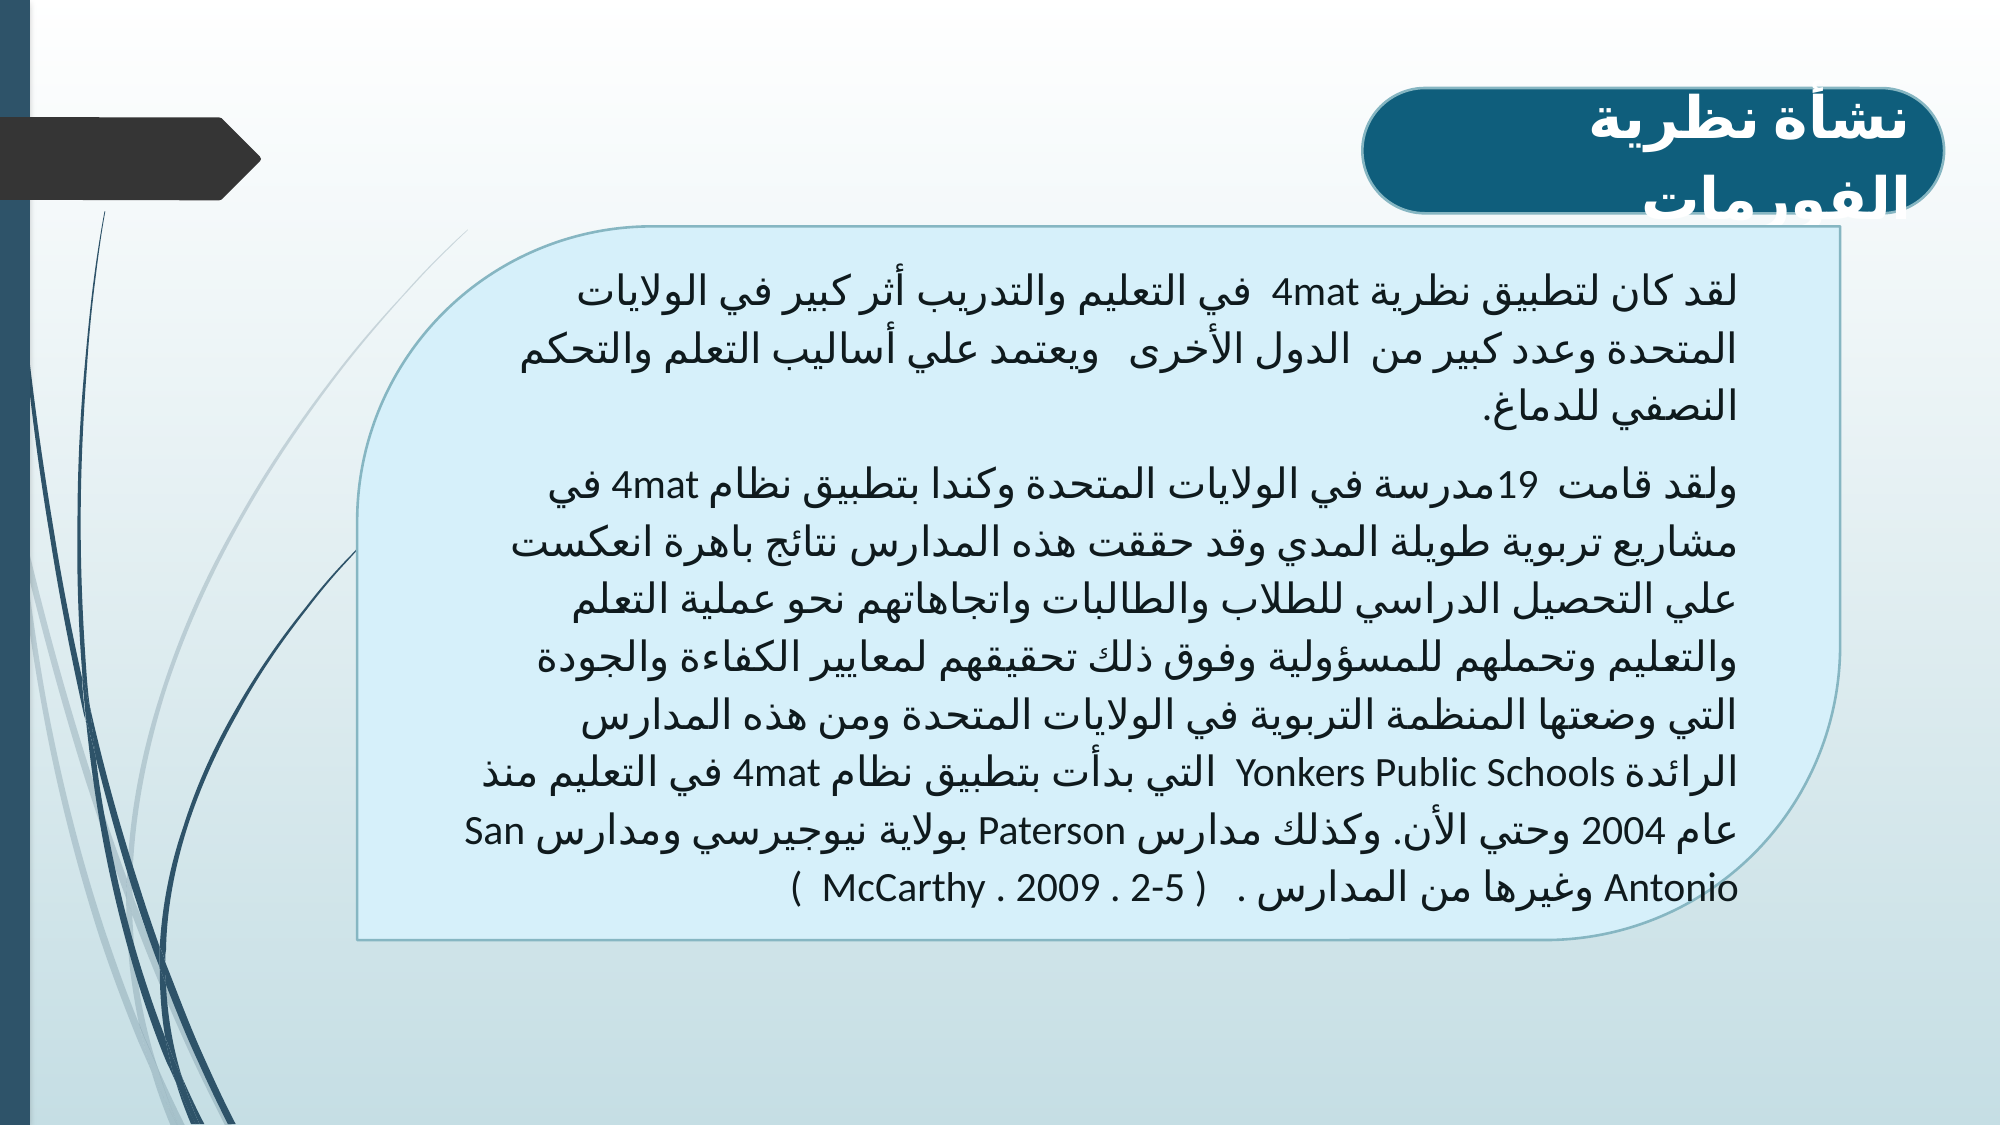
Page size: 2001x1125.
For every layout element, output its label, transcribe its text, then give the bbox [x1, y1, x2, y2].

text_box لقد كان لتطبيق نظرية 4mat في التعليم والتدريب أثر كبير في الولايات المتحدة وعدد كبير من الدول الأخرى ويعتمد علي أساليب التعلم والتحكم النصفي للدماغ. ولقد قامت 19مدرسة في الولايات المتحدة وكندا بتطبيق نظام 4mat في مشاريع تربوية طويلة المدي وقد حققت هذه المدارس نتائج باهرة انعكست علي التحصيل الدراسي للطلاب والطالبات واتجاهاتهم نحو عملية التعلم والتعليم وتحملهم للمسؤولية وفوق ذلك تحقيقهم لمعايير الكفاءة والجودة التي وضعتها المنظمة التربوية في الولايات المتحدة ومن هذه المدارس الرائدة Yonkers Public Schools التي بدأت بتطبيق نظام 4mat في التعليم منذ عام 2004 وحتي الأن. وكذلك مدارس Paterson بولاية نيوجيرسي ومدارس San Antonio وغيرها من المدارس . ( McCarthy . 2009 . 2-5 ) [355, 225, 1842, 942]
text_box نشأة نظرية الفورمات [1361, 86, 1946, 215]
